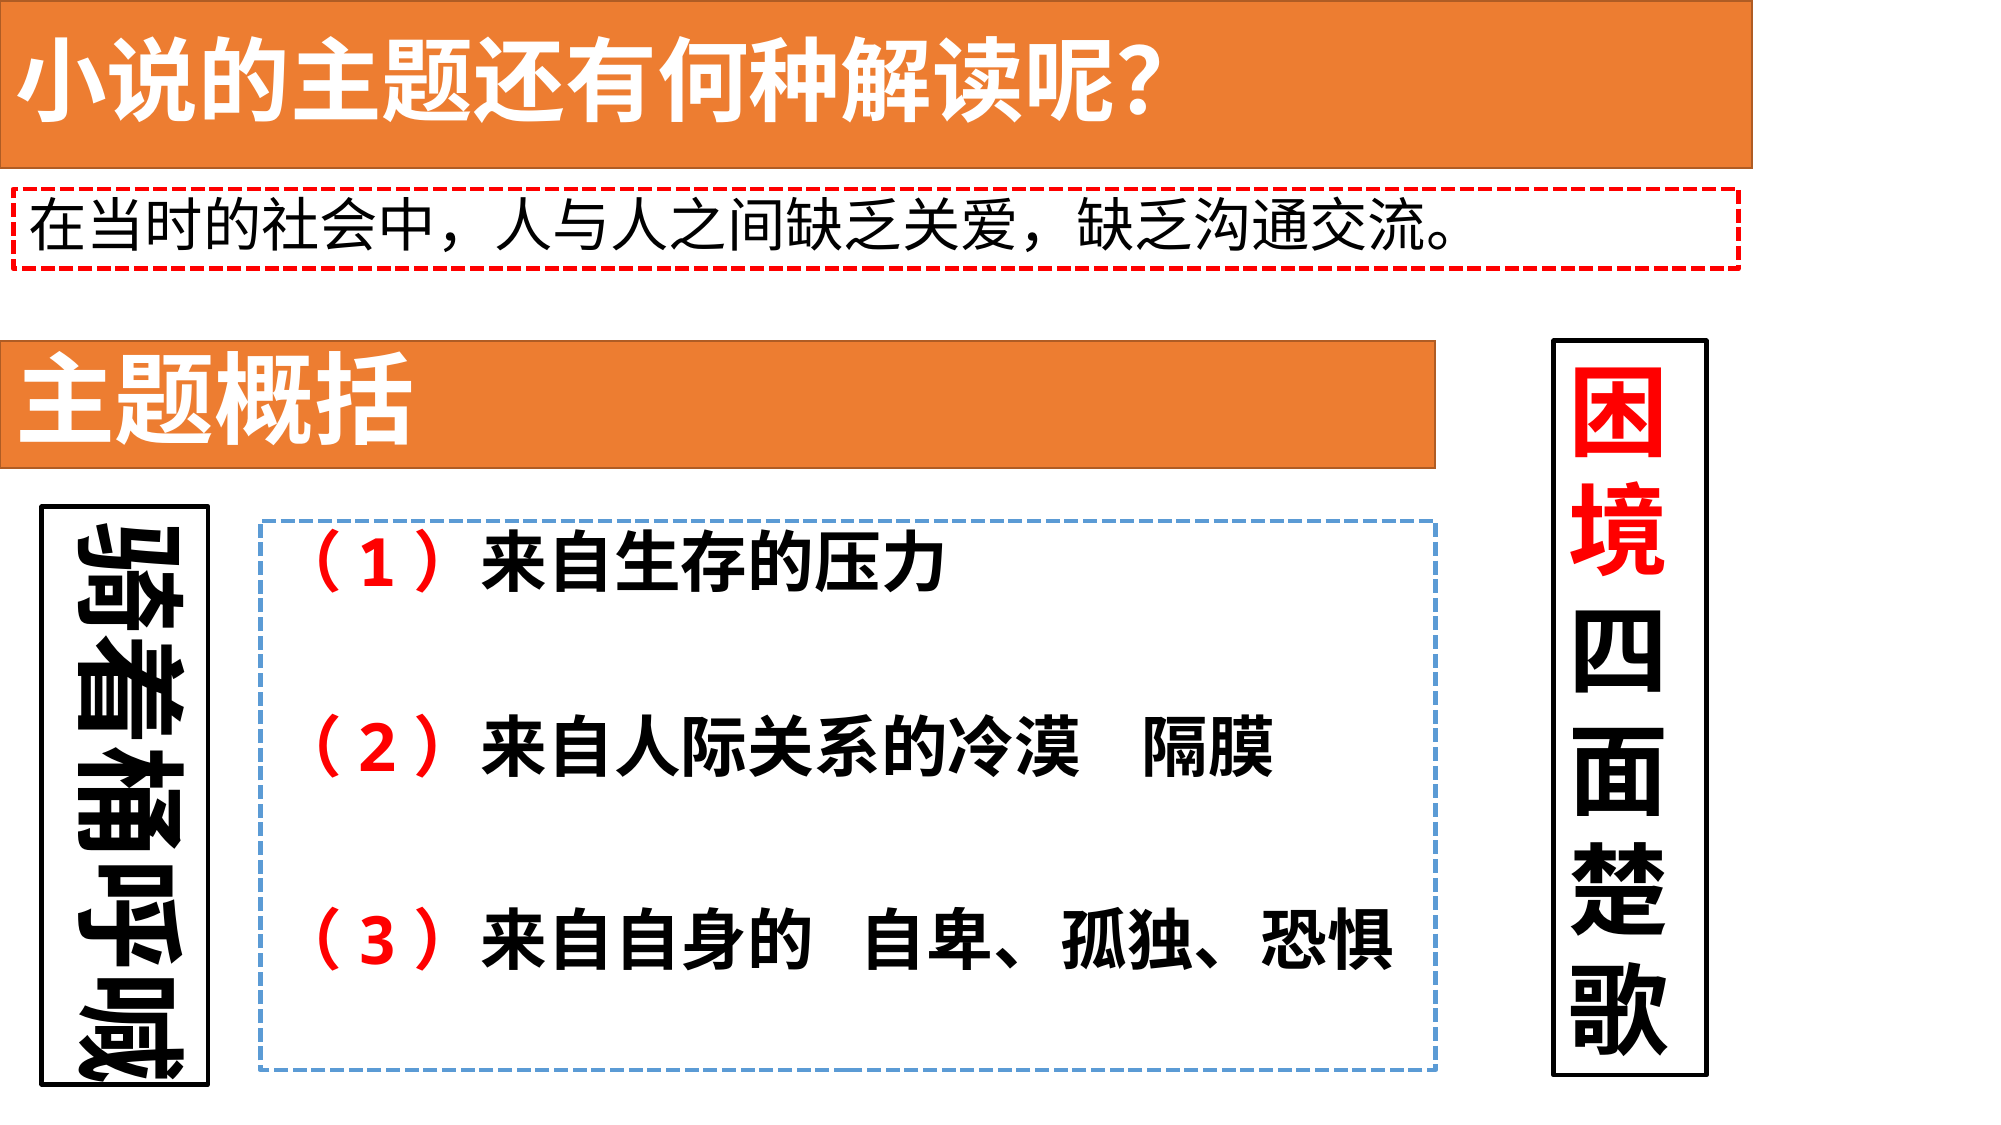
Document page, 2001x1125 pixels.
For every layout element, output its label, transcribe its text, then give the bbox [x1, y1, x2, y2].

list 在当时的社会中，人与人之间缺乏关爱，缺乏沟通交流。 [13, 188, 1739, 269]
text_box 困 境 四 面 楚 歌 [1553, 340, 1707, 1076]
text_box 骑着桶呼喊 [41, 506, 208, 1085]
text_box 主题概括 [0, 340, 1436, 469]
title 小说的主题还有何种解读呢？ [0, 0, 1753, 169]
text_box （1）来自生存的压力 （2）来自人际关系的冷漠 隔膜 （3）来自自身的 自卑、孤独、恐惧 [260, 520, 1436, 1070]
